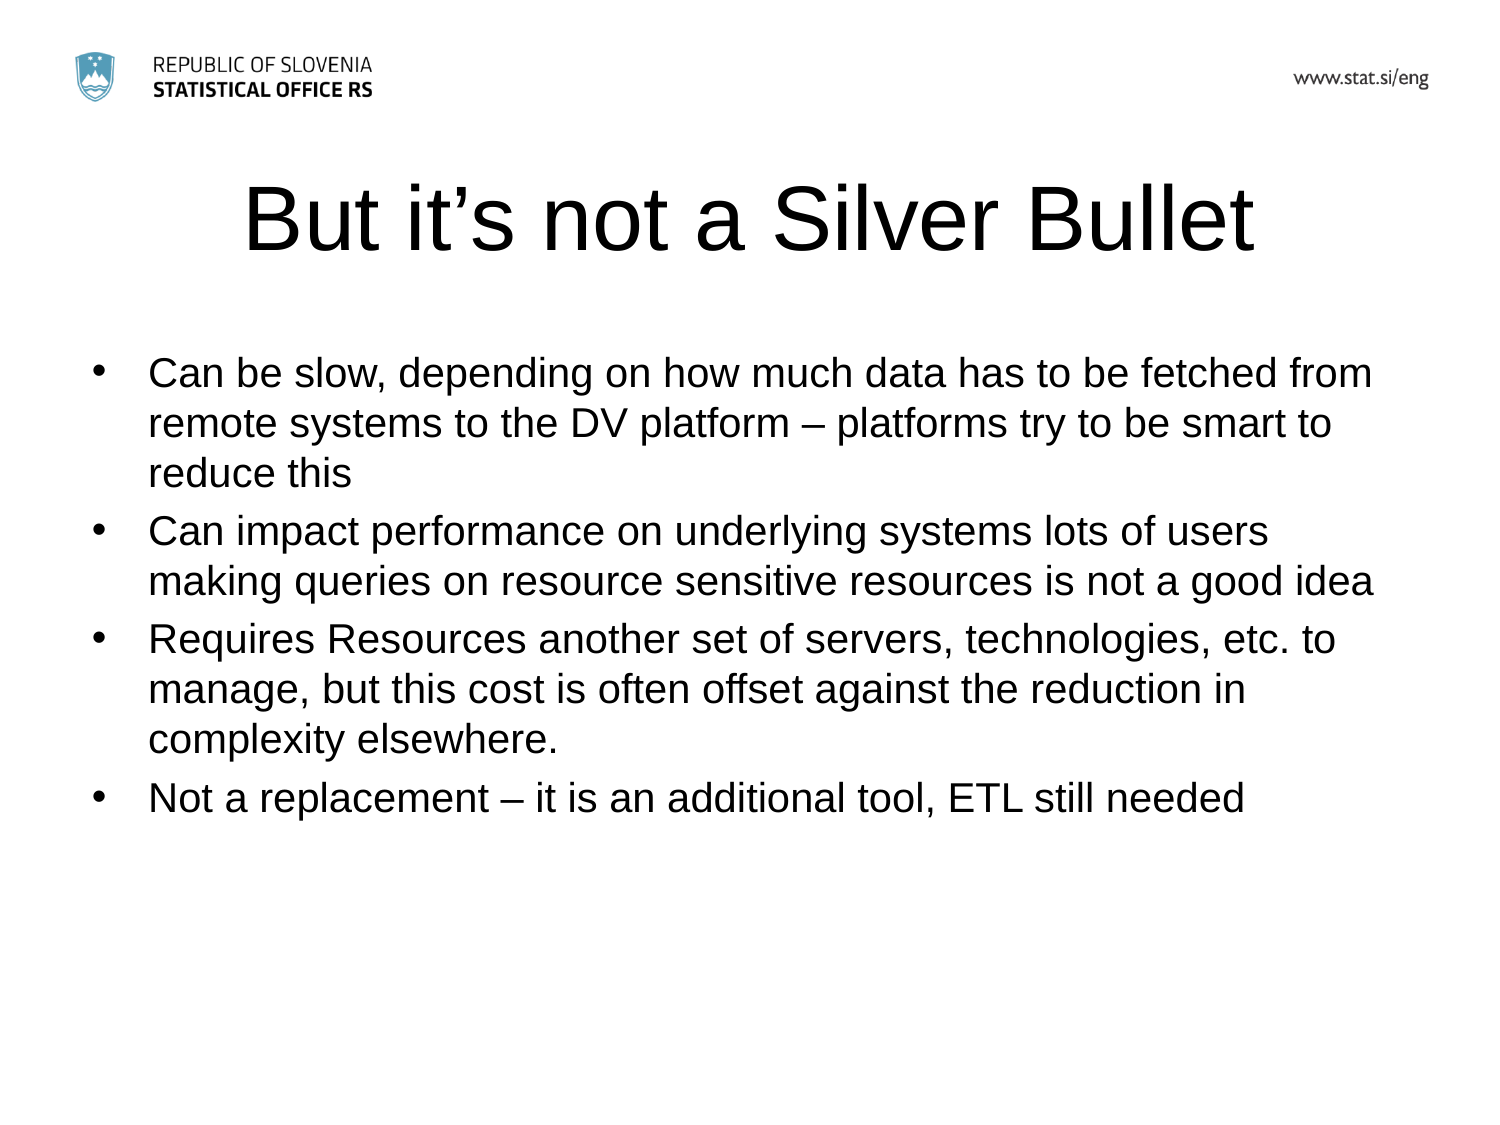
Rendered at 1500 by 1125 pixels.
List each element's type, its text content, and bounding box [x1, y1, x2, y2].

title But it’s not a Silver Bullet [75, 113, 1425, 315]
list Can be slow, depending on how much data has to be fetched from remote systems to the DV platform – platforms try to be smart to reduce this Can impact performance on underlying systems lots of users making queries on resource sensitive resources is not a good idea Requires Resources another set of servers, technologies, etc. to manage, but this cost is often offset against the reduction in complexity elsewhere. Not a replacement – it is an additional tool, ETL still needed [76, 338, 1424, 1000]
picture [1293, 62, 1436, 92]
picture [75, 52, 372, 102]
